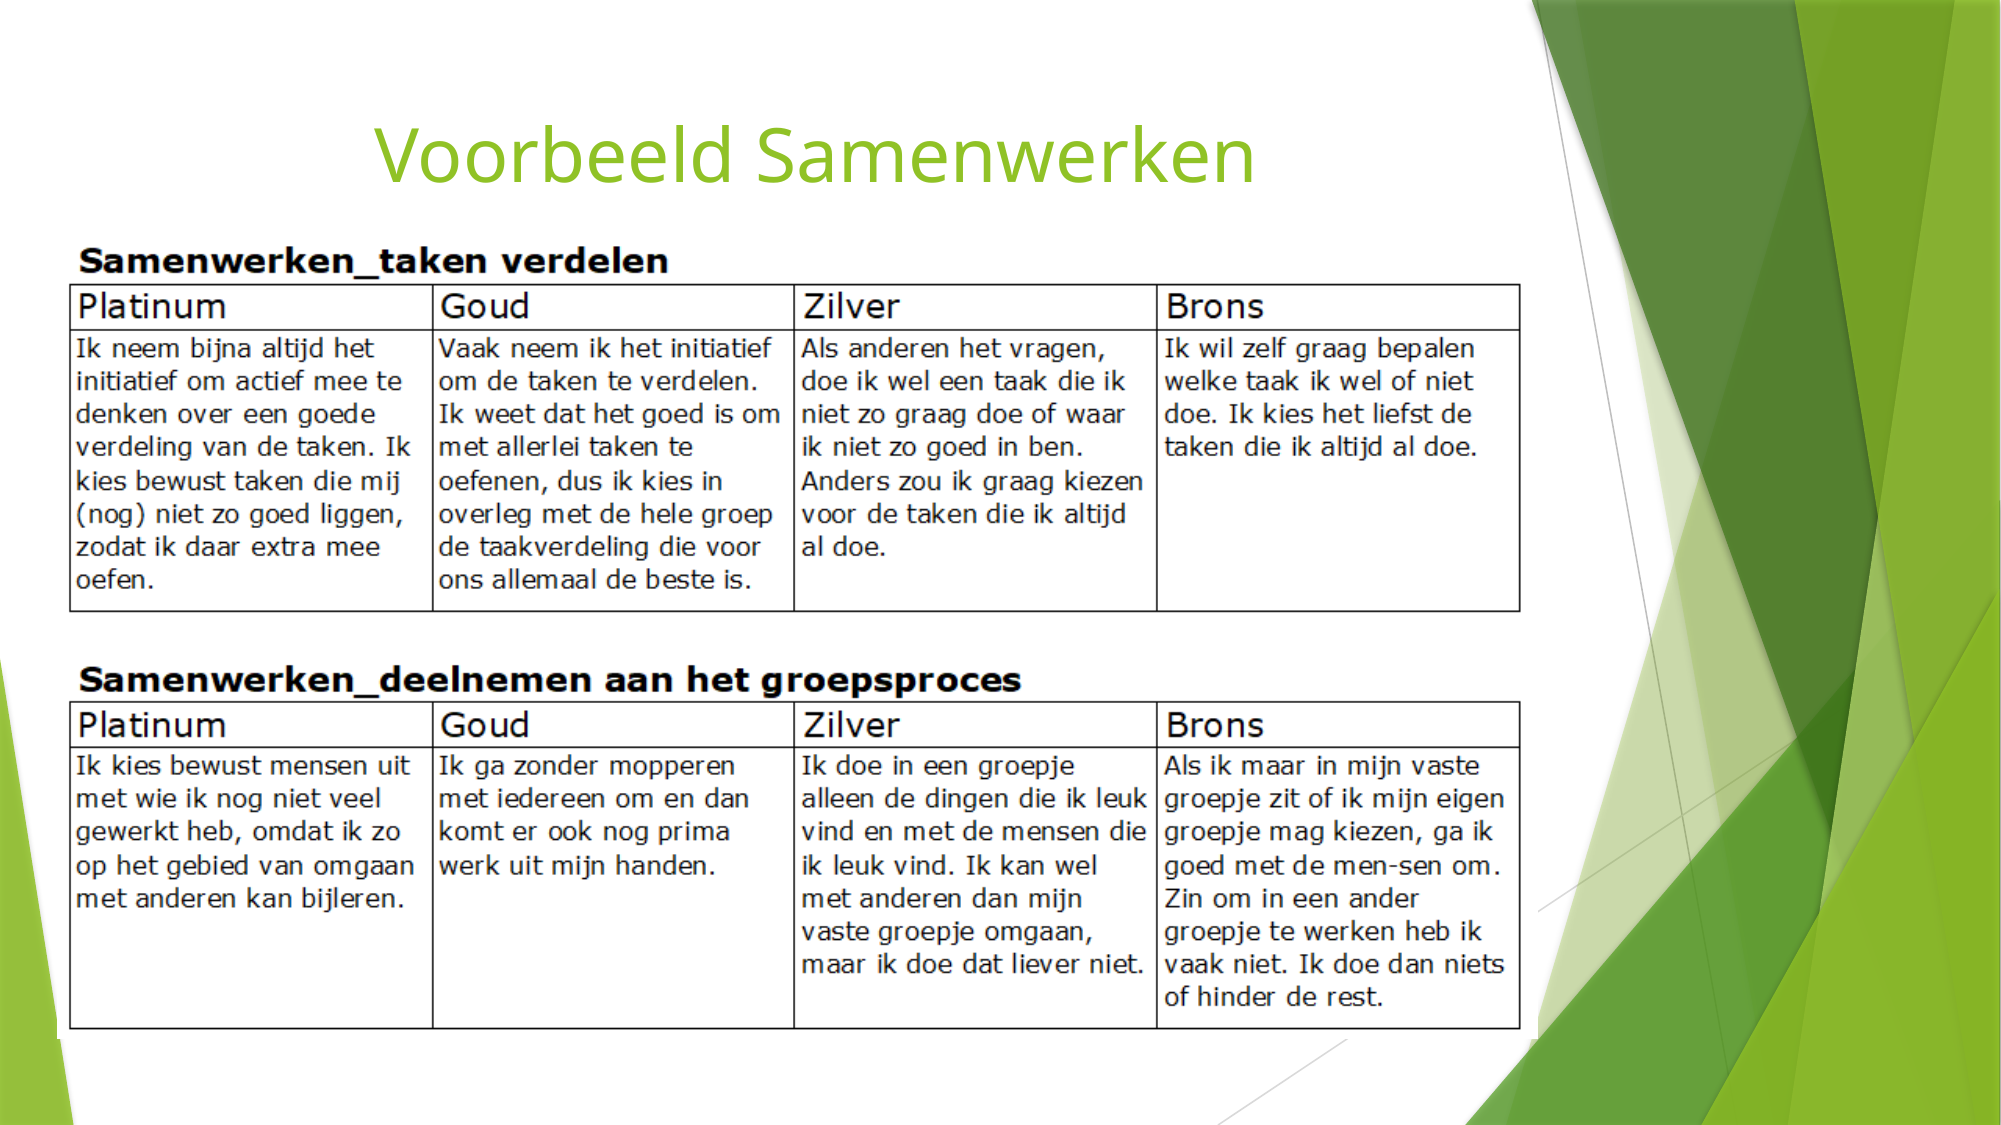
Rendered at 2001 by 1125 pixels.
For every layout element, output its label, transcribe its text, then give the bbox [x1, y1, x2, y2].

text_box [111, 208, 1662, 1039]
picture [57, 230, 1539, 1040]
title Voorbeeld Samenwerken [111, 99, 1522, 208]
